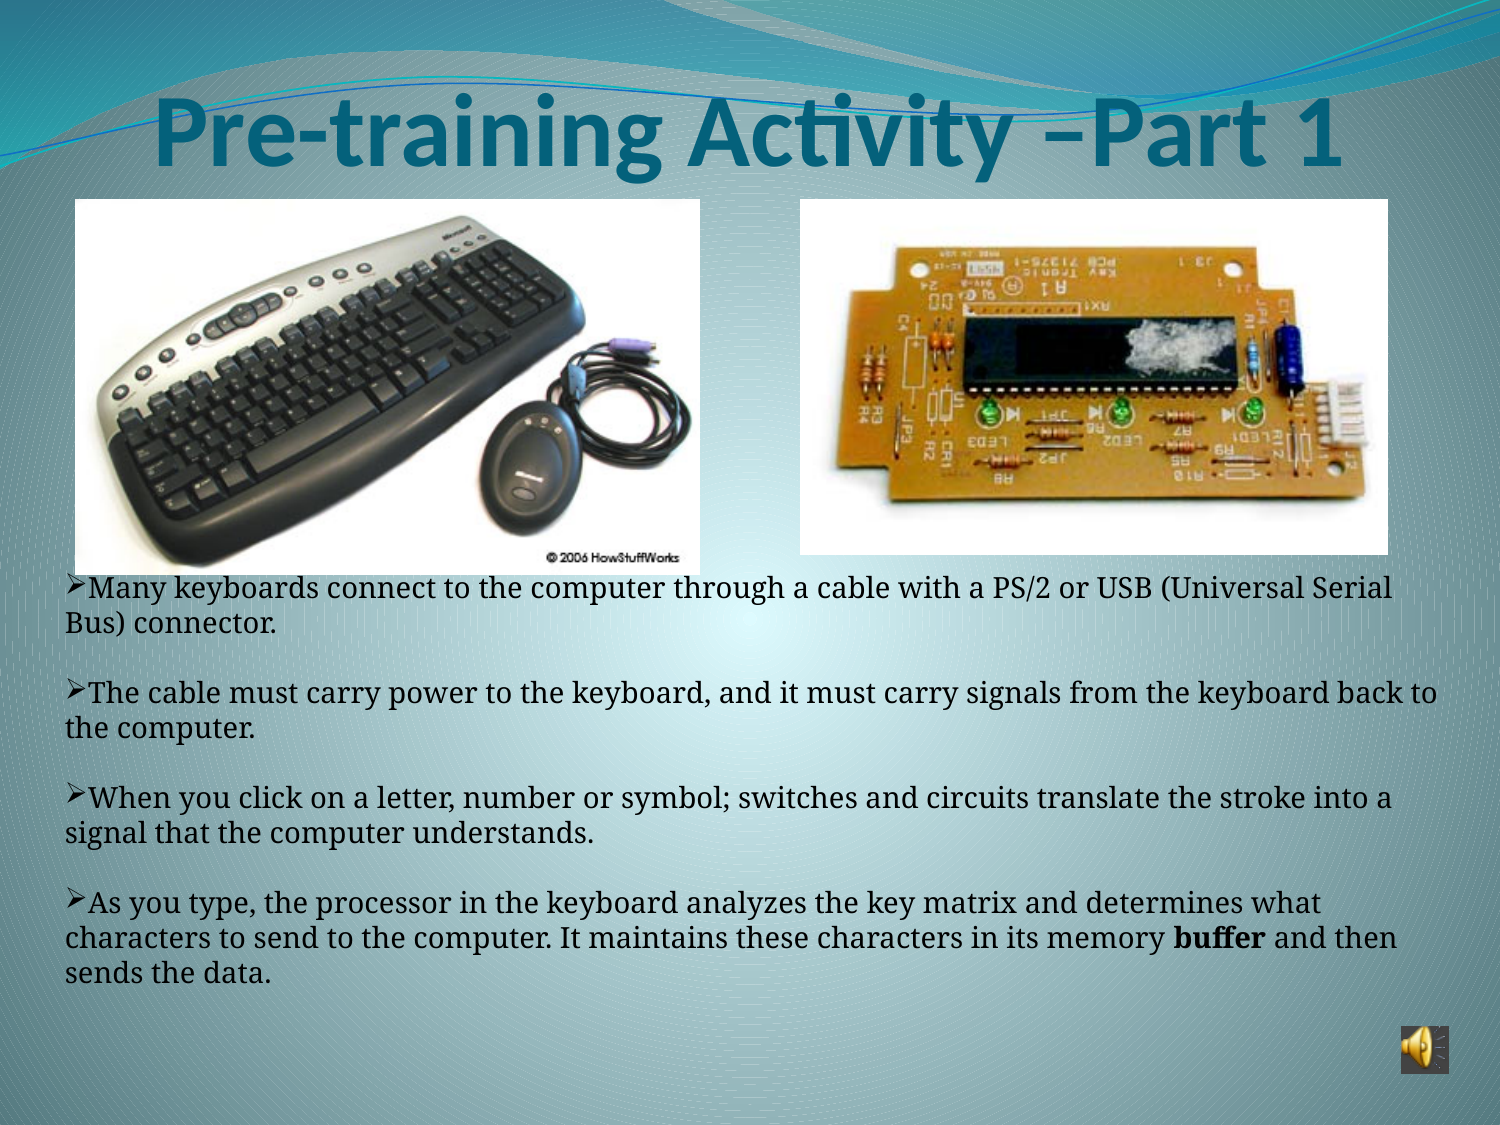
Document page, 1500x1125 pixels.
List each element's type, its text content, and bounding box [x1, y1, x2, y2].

picture [799, 199, 1388, 555]
picture [1399, 1024, 1451, 1076]
title Pre-training Activity –Part 1 [75, 0, 1425, 188]
text_box Many keyboards connect to the computer through a cable with a PS/2 or USB (Universal Serial Bus) connector. The cable must carry power to the keyboard, and it must carry signals from the keyboard back to the computer. When you click on a letter, number or symbol; switches and circuits translate the stroke into a signal that the computer understands. As you type, the processor in the keyboard analyzes the key matrix and determines what characters to send to the computer. It maintains these characters in its memory buffer and then sends the data. [49, 562, 1463, 1125]
picture [74, 199, 701, 576]
